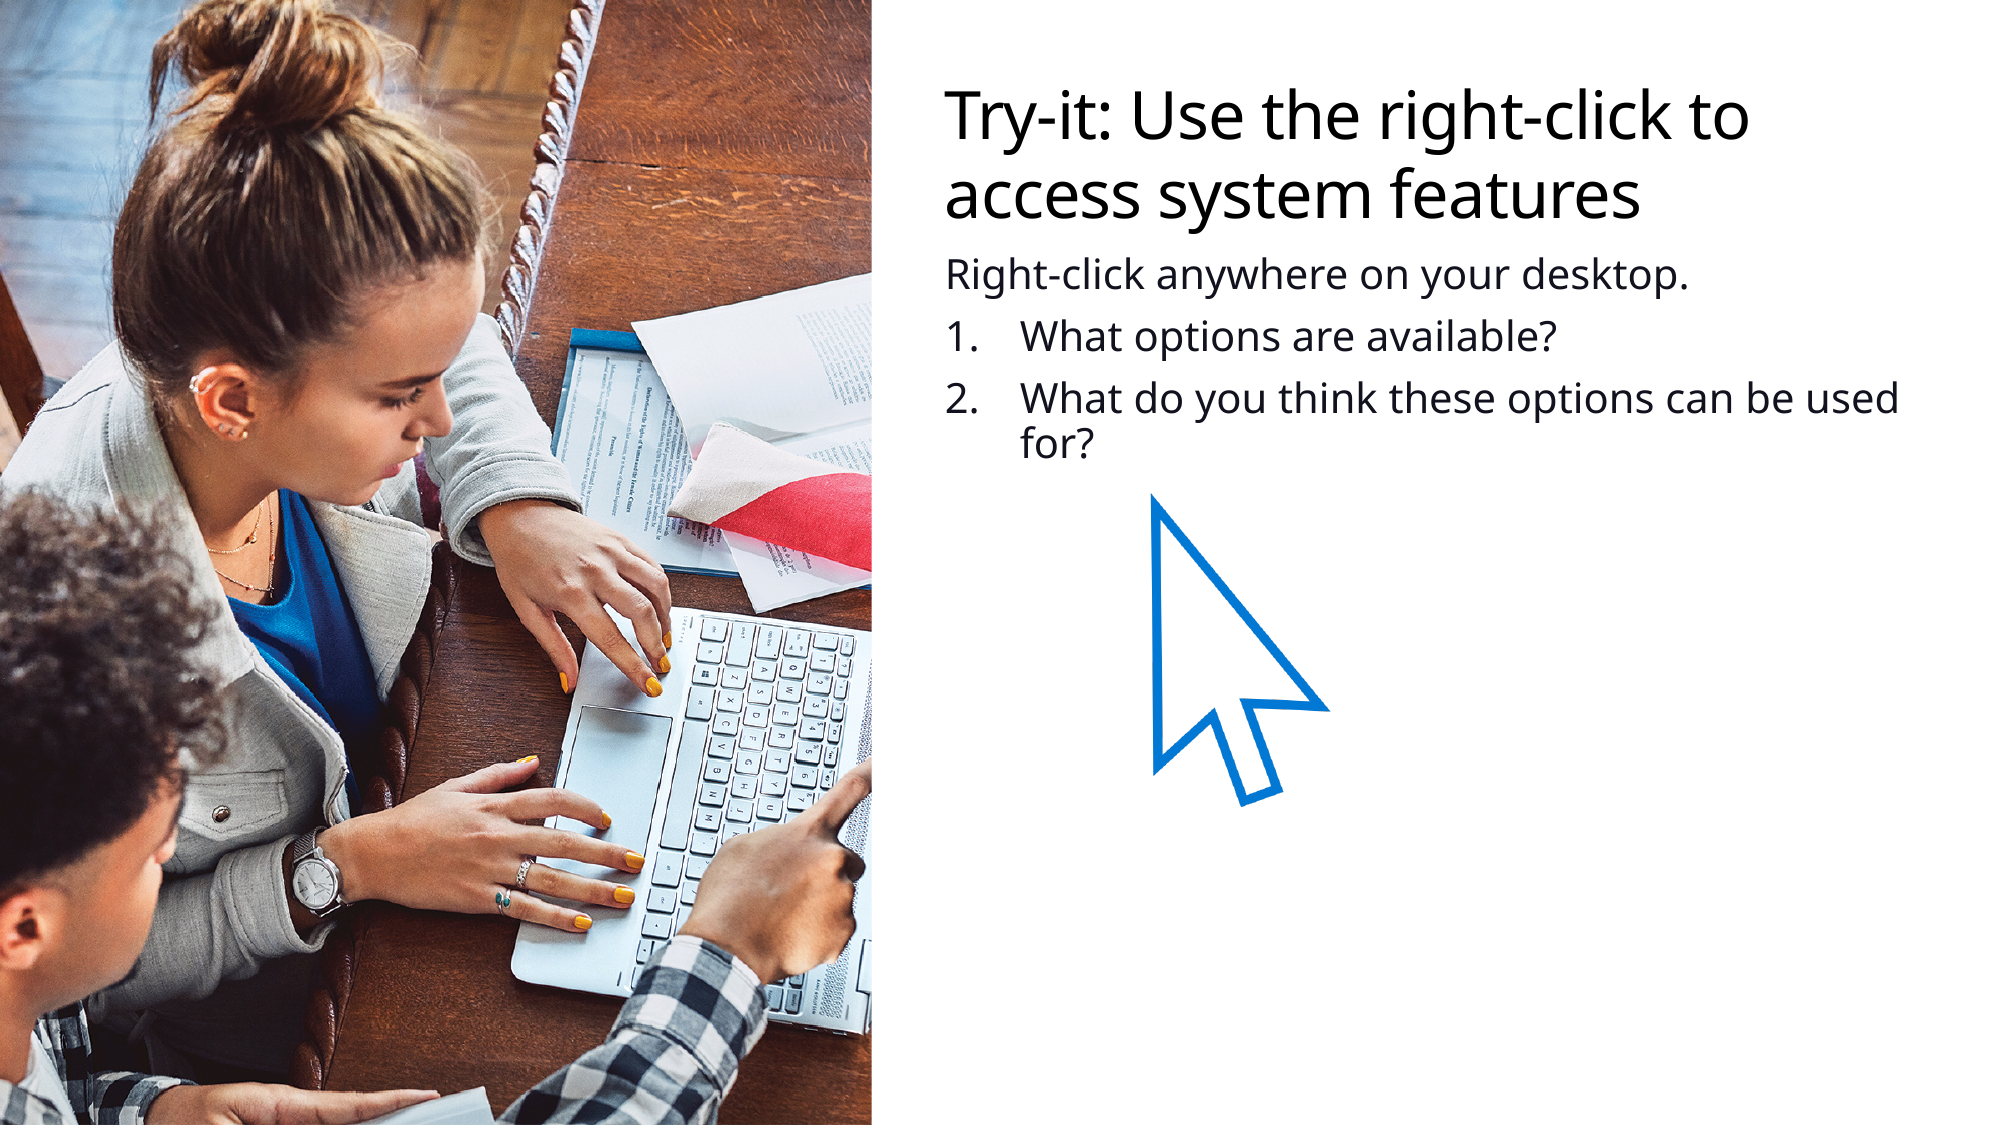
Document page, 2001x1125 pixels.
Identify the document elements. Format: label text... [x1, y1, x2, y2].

list Right-click anywhere on your desktop. What options are available? What do you think these options can be used for? [944, 253, 1928, 837]
picture [0, 0, 872, 1125]
title Try-it: Use the right-click to access system features [944, 72, 1928, 234]
picture [1127, 484, 1347, 822]
